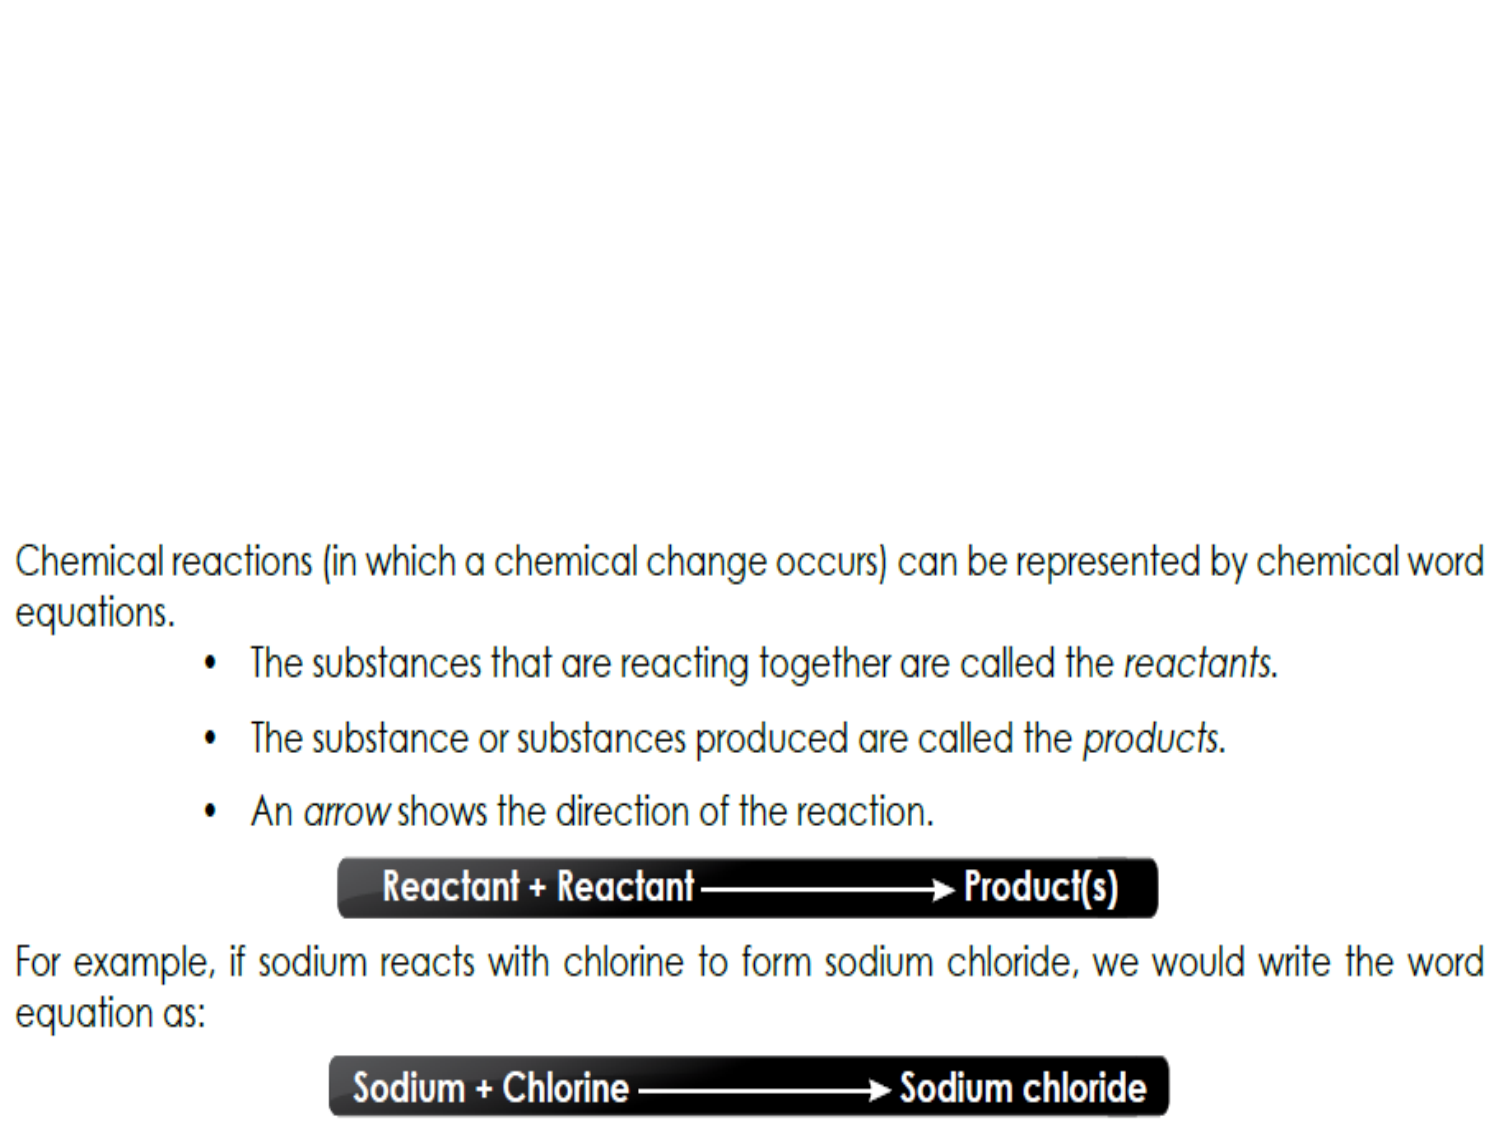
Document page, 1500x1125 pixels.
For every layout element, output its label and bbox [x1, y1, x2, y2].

picture [0, 540, 1500, 1125]
